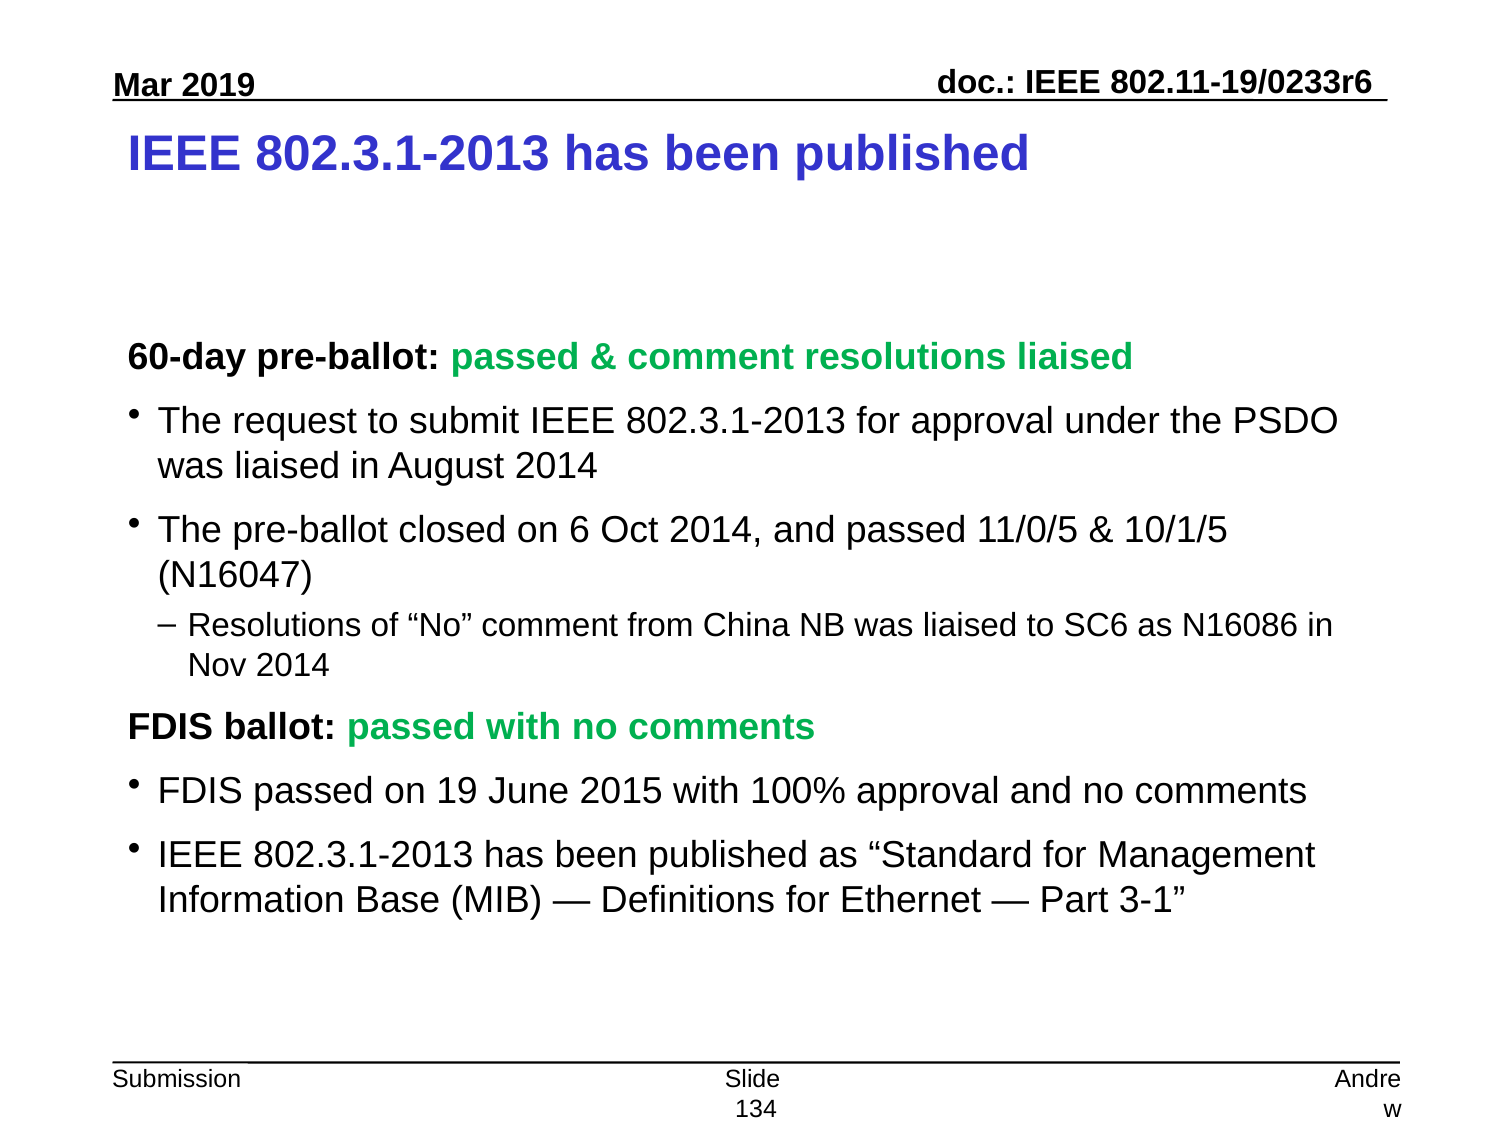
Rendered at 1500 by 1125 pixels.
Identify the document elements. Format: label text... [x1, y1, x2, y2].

list 60-day pre-ballot: passed & comment resolutions liaised The request to submit IEEE 802.3.1-2013 for approval under the PSDO was liaised in August 2014 The pre-ballot closed on 6 Oct 2014, and passed 11/0/5 & 10/1/5 (N16047) Resolutions of “No” comment from China NB was liaised to SC6 as N16086 in Nov 2014 FDIS ballot: passed with no comments FDIS passed on 19 June 2015 with 100% approval and no comments IEEE 802.3.1-2013 has been published as “Standard for Management Information Base (MIB) — Definitions for Ethernet — Part 3-1” [112, 324, 1388, 1000]
footer Andrew Myles, Cisco [1320, 1061, 1402, 1093]
slide_number Slide 134 [709, 1061, 803, 1093]
title IEEE 802.3.1-2013 has been published [112, 112, 1488, 288]
